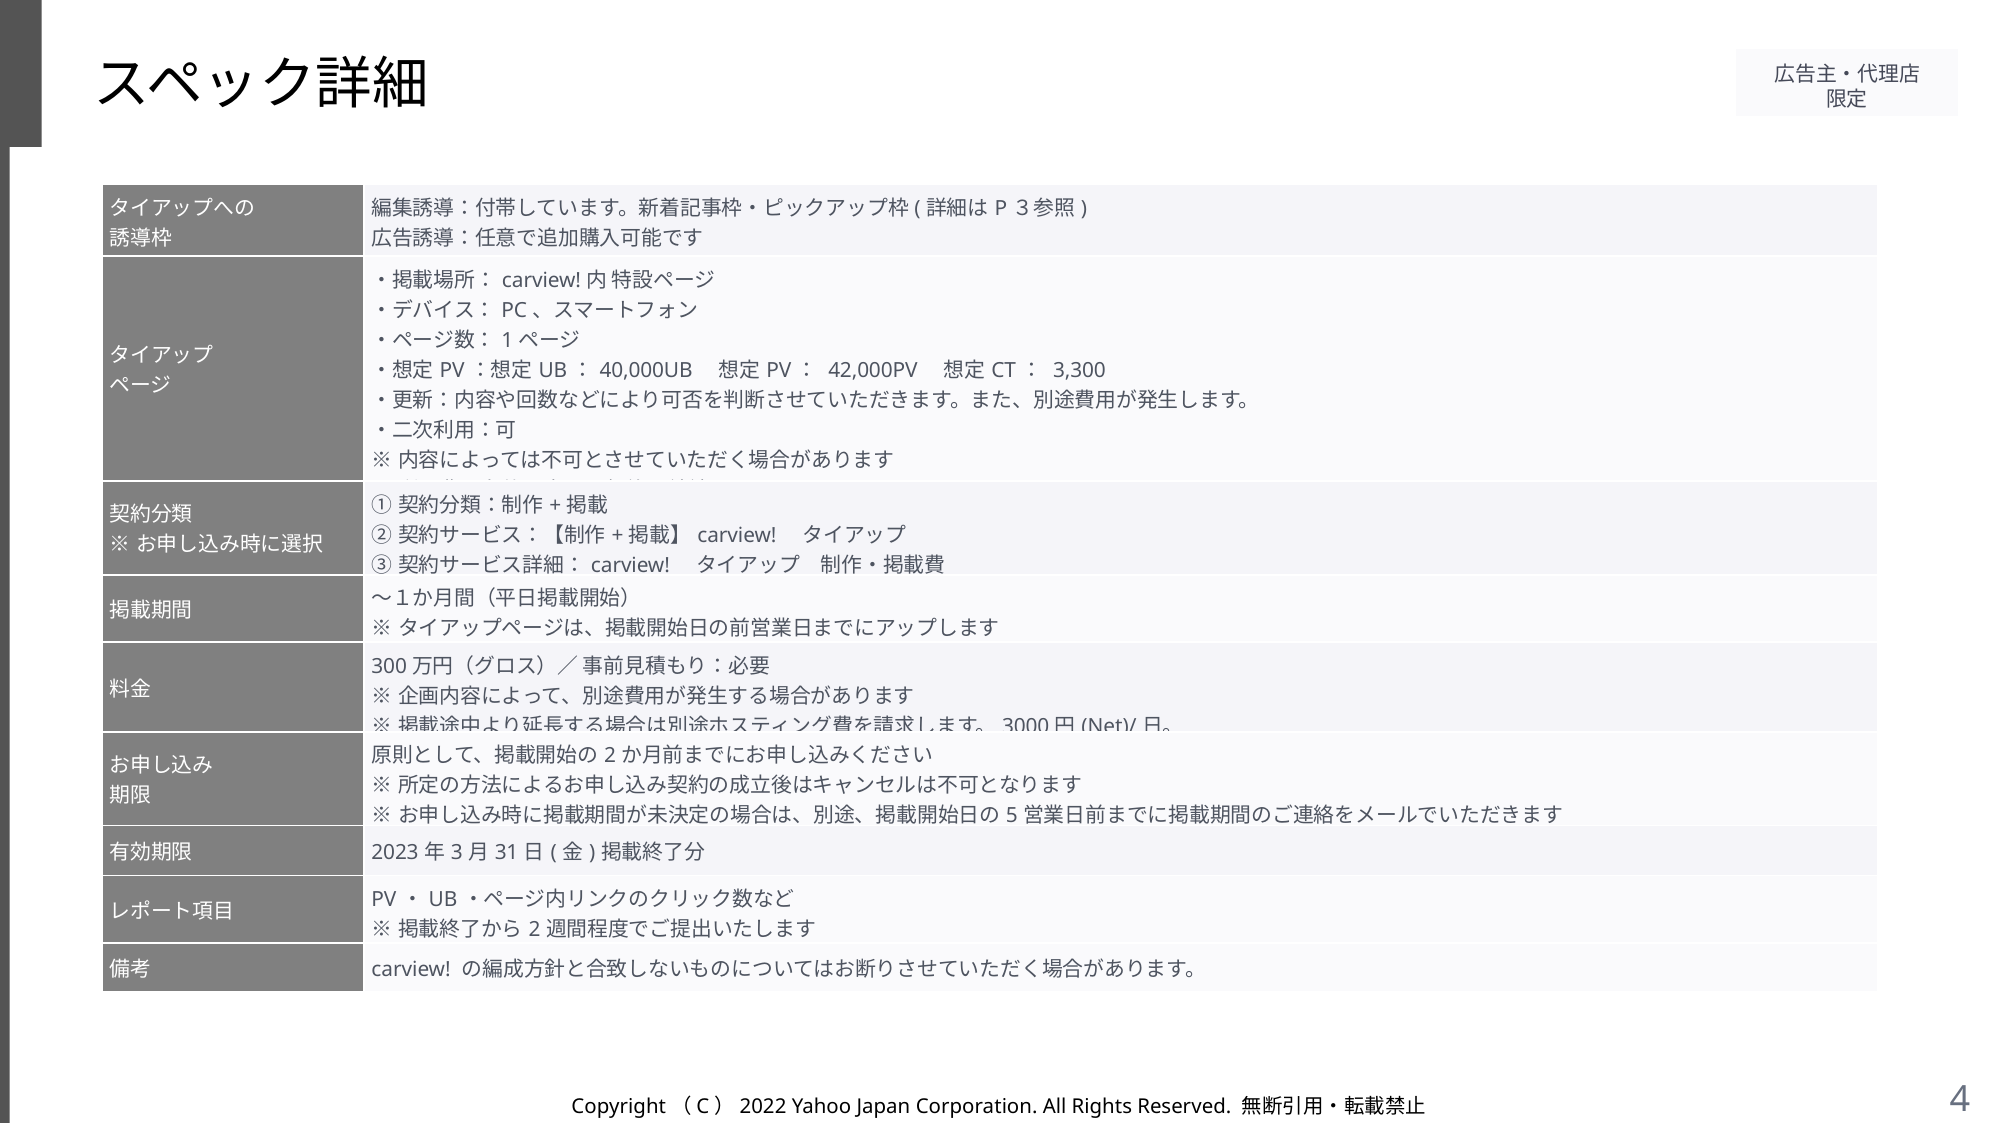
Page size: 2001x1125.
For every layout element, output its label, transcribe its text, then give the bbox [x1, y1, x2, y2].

table_cell お申し込み 期限 [103, 733, 363, 825]
table_cell 有効期限 [103, 826, 363, 875]
table_cell 契約分類 ※お申し込み時に選択 [103, 482, 363, 574]
table_cell タイアップ ページ [103, 257, 363, 480]
title スペック詳細 [78, 37, 1693, 125]
table_cell carview! の編成方針と合致しないものについてはお断りさせていただく場合があります。 [365, 944, 1877, 991]
table_cell ①契約分類：制作+掲載 ②契約サービス：【制作+掲載】carview! タイアップ ③契約サービス詳細：carview! タイアップ 制作・掲載費 [365, 482, 1877, 574]
table_cell レポート項目 [103, 876, 363, 942]
table_cell 300万円（グロス）／ 事前見積もり：必要 ※企画内容によって、別途費用が発生する場合があります ※掲載途中より延長する場合は別途ホスティング費を請求します。3000円(Net)/日。 [365, 643, 1877, 731]
table_cell ～１か月間（平日掲載開始） ※タイアップページは、掲載開始日の前営業日までにアップします [365, 576, 1877, 641]
table_cell 備考 [103, 944, 363, 991]
table_header 編集誘導：付帯しています。新着記事枠・ピックアップ枠(詳細はP３参照) 広告誘導：任意で追加購入可能です [365, 185, 1877, 255]
table_cell PV・UB・ページ内リンクのクリック数など ※掲載終了から2週間程度でご提出いたします [365, 876, 1877, 942]
table_cell 原則として、掲載開始の2か月前までにお申し込みください ※所定の方法によるお申し込み契約の成立後はキャンセルは不可となります ※お申し込み時に掲載期間が未決定の場合は、別途、掲載開始日の5営業日前までに掲載期間のご連絡をメールでいただきます [365, 733, 1877, 825]
table_cell 2023年3月31日(金)掲載終了分 [365, 826, 1877, 875]
table_header タイアップへの 誘導枠 [103, 185, 363, 255]
table_cell ・掲載場所：carview!内 特設ページ ・デバイス：PC、スマートフォン ・ページ数：1ページ ・想定PV：想定UB：40,000UB 想定PV： 42,000PV 想定CT： 3,300 ・更新：内容や回数などにより可否を判断させていただきます。また、別途費用が発生します。 ・二次利用：可 ※内容によっては不可とさせていただく場合があります ※利用費や条件を定めた契約を締結させていただきます [365, 257, 1877, 480]
table_cell 料金 [103, 643, 363, 731]
footer Copyright（C）2022 Yahoo Japan Corporation. All Rights Reserved. 無断引用・転載禁止 [556, 1085, 1579, 1125]
table_cell 掲載期間 [103, 576, 363, 641]
